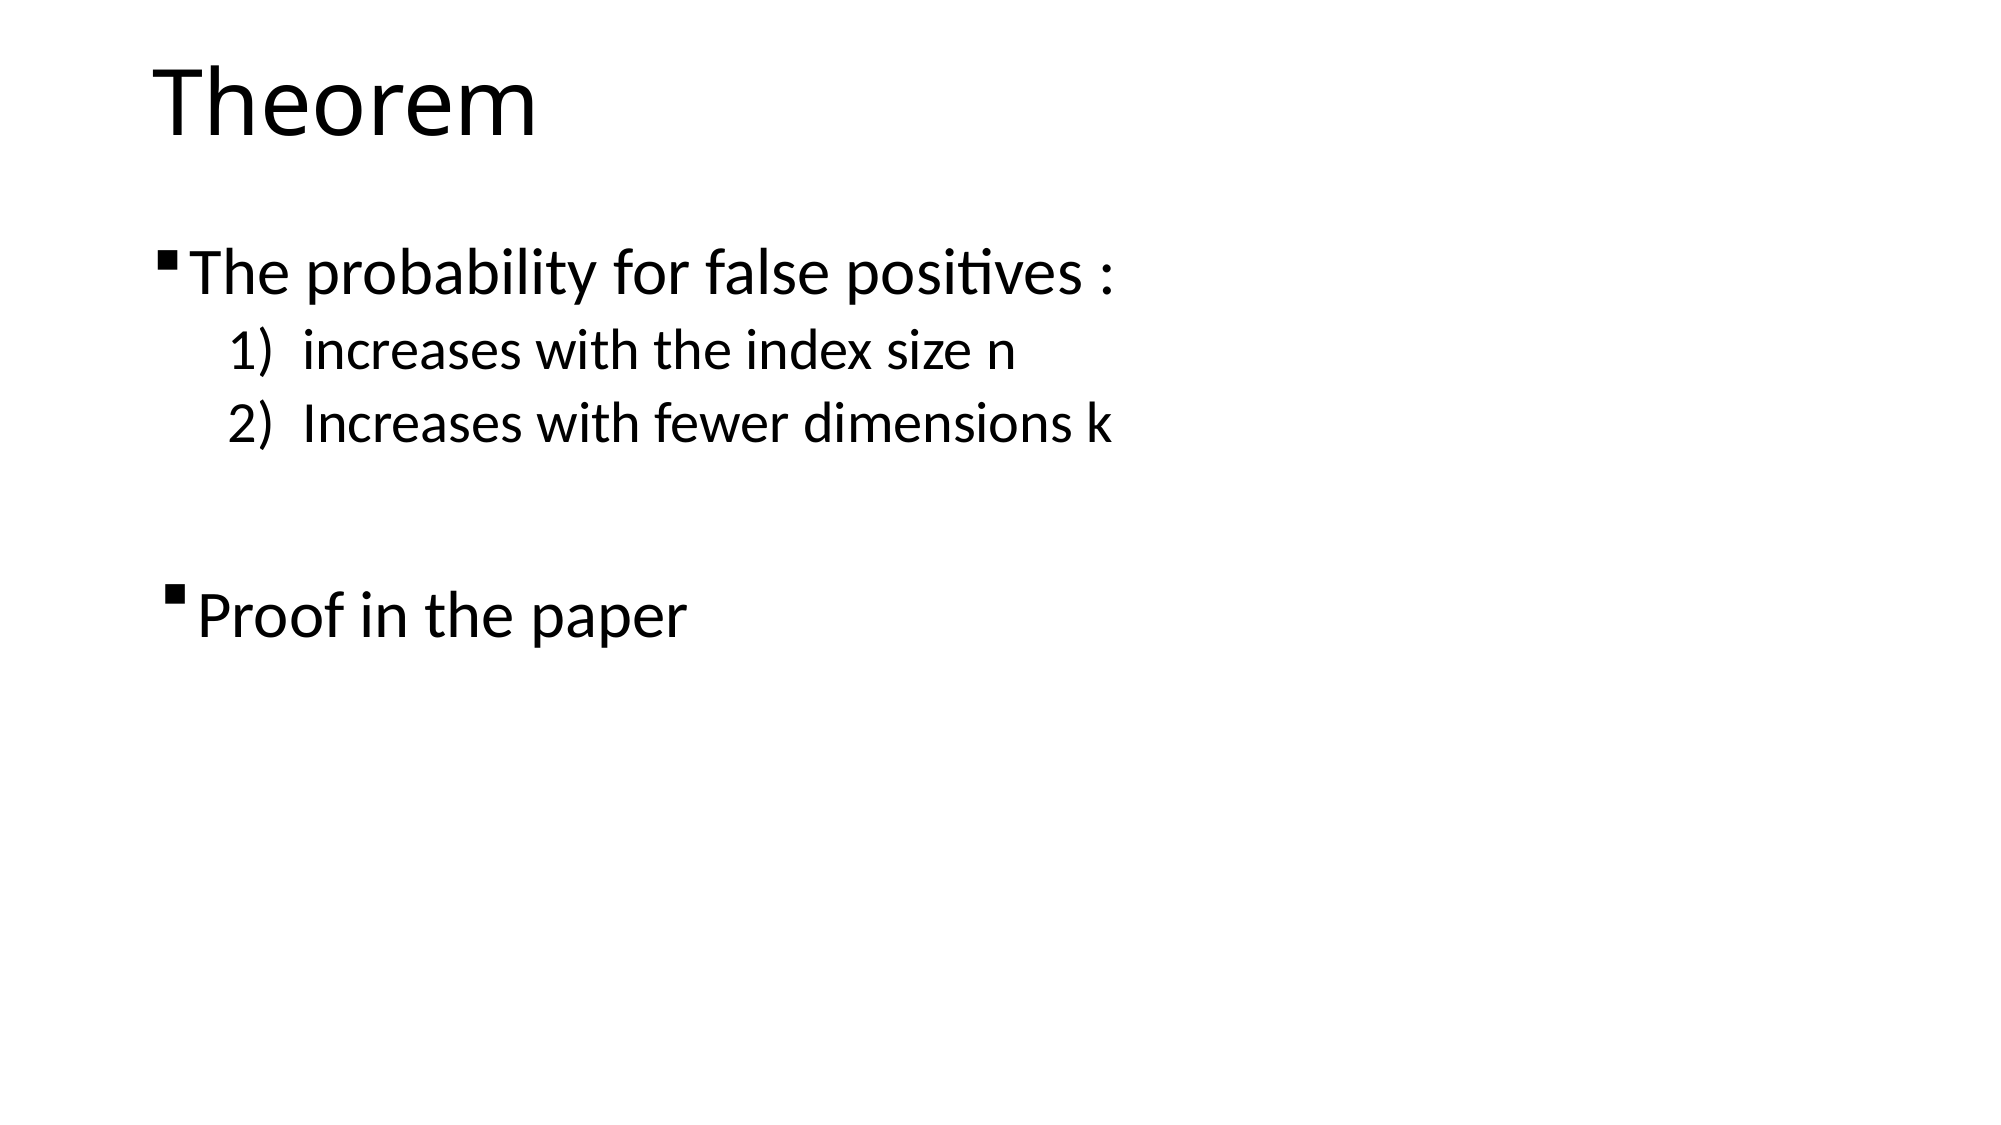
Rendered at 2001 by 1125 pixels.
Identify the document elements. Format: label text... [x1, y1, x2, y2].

title Theorem [137, 0, 1863, 215]
list The probability for false positives : increases with the index size n Increases with fewer dimensions k Proof in the paper [137, 229, 1863, 1014]
